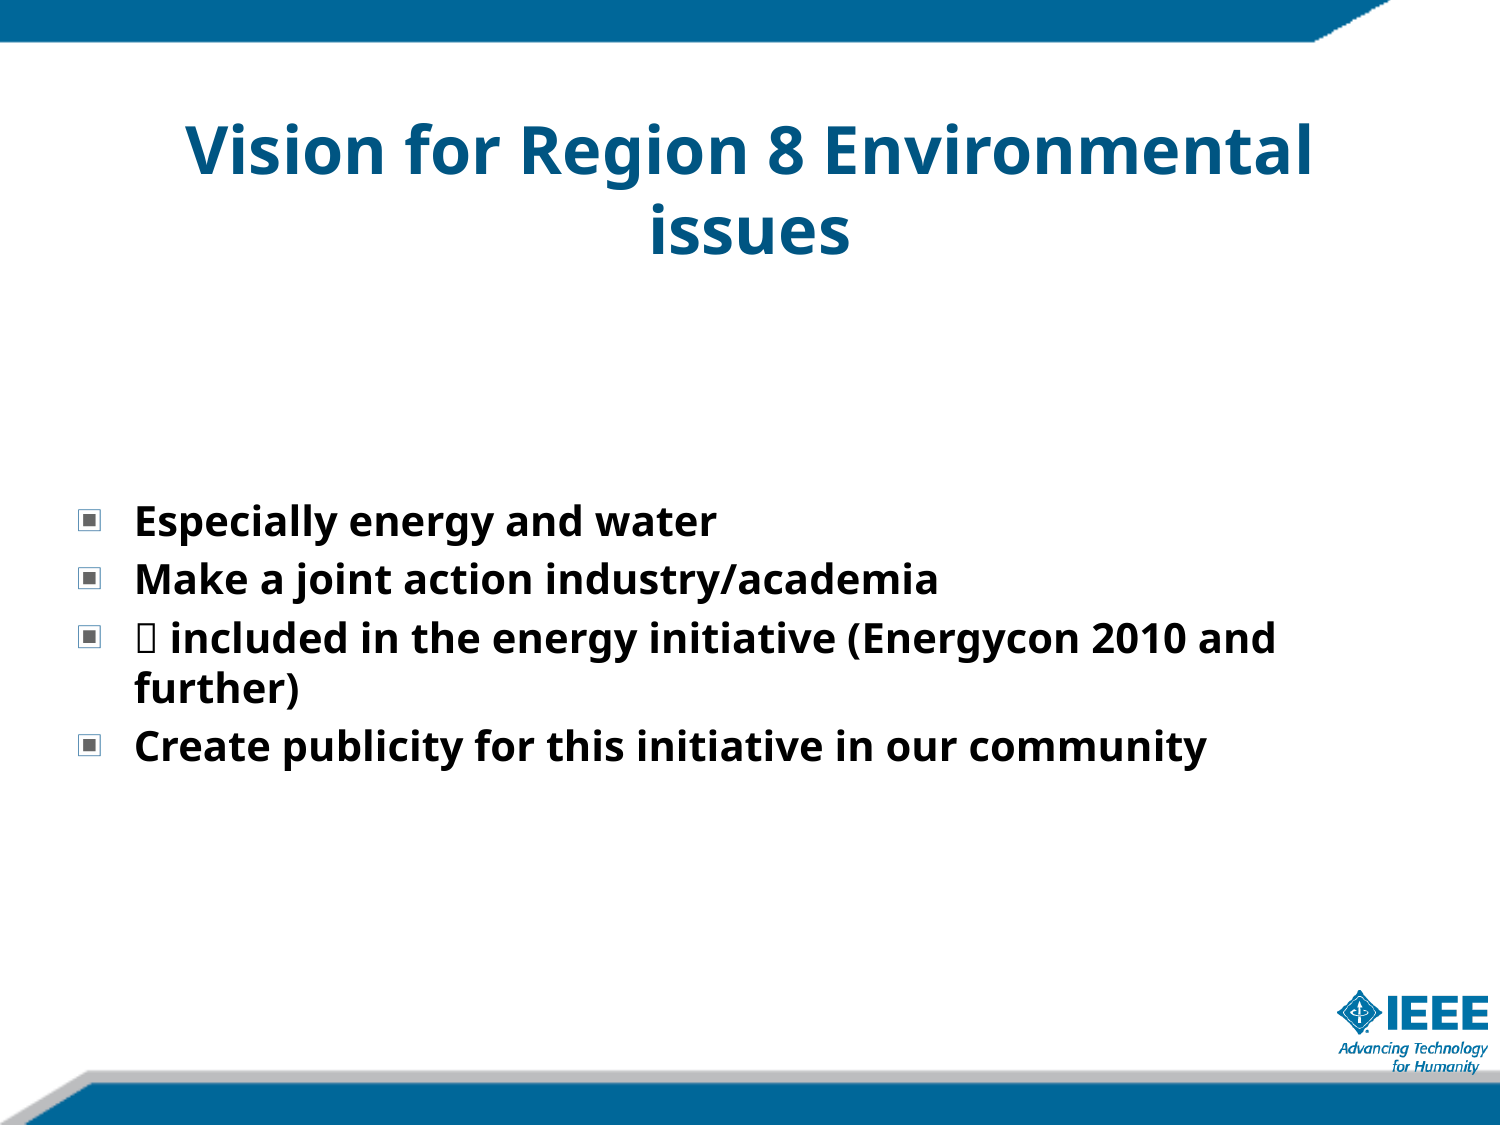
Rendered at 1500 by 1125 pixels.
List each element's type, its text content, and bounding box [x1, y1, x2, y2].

title Vision for Region 8 Environmental issues [112, 99, 1388, 288]
list Especially energy and water Make a joint action industry/academia  included in the energy initiative (Energycon 2010 and further) Create publicity for this initiative in our community [62, 487, 1401, 913]
picture [0, 0, 1500, 1125]
